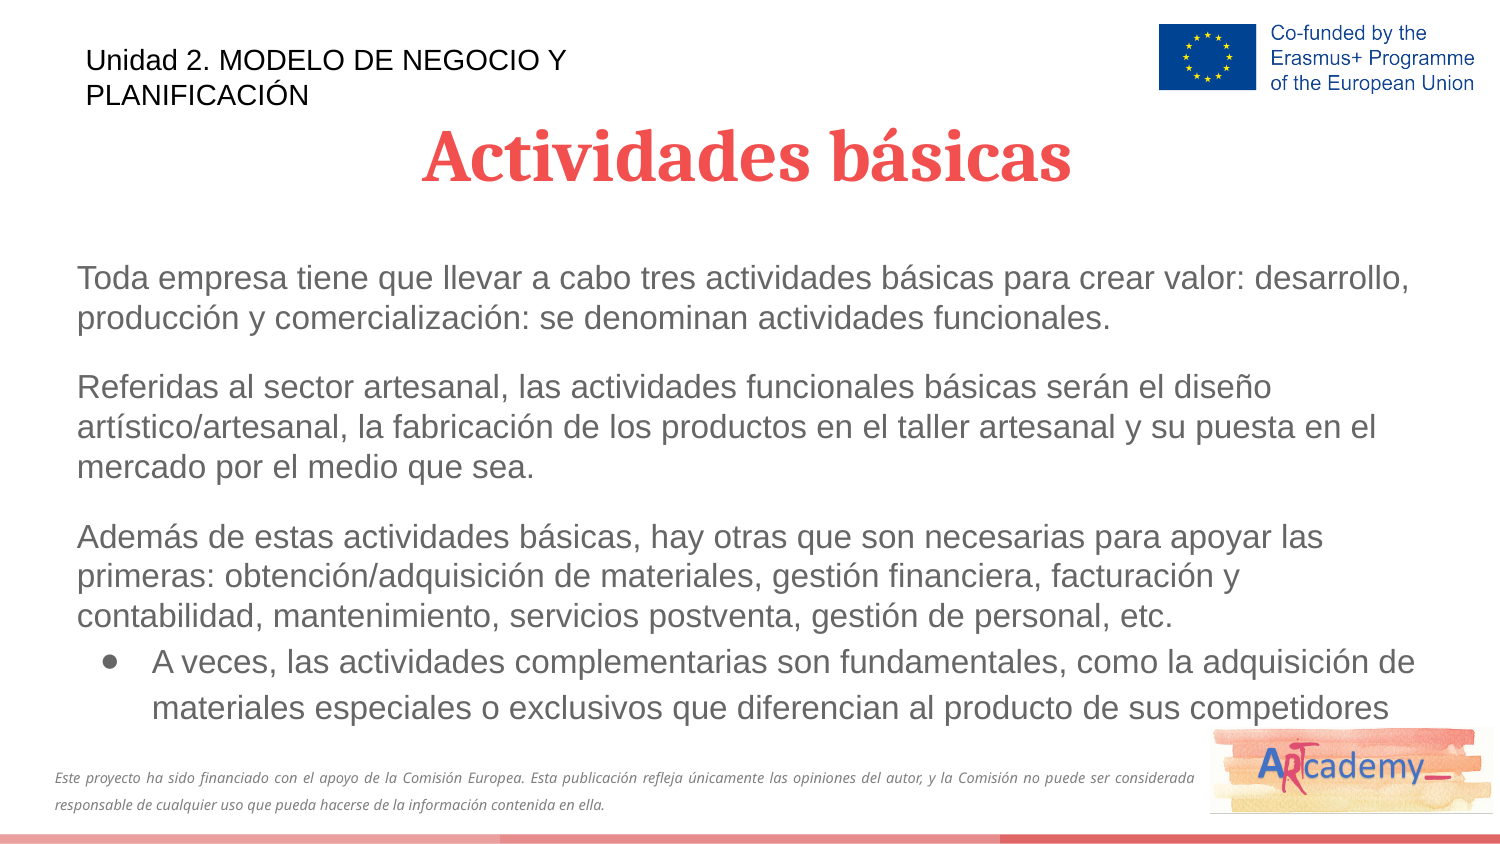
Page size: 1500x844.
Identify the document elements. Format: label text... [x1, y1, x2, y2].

picture [1158, 24, 1474, 94]
text_box Unidad 2. MODELO DE NEGOCIO Y PLANIFICACIÓN [70, 33, 750, 154]
list Toda empresa tiene que llevar a cabo tres actividades básicas para crear valor: desarrollo, producción y comercialización: se denominan actividades funcionales. Referidas al sector artesanal, las actividades funcionales básicas serán el diseño artístico/artesanal, la fabricación de los productos en el taller artesanal y su puesta en el mercado por el medio que sea. Además de estas actividades básicas, hay otras que son necesarias para apoyar las primeras: obtención/adquisición de materiales, gestión financiera, facturación y contabilidad, mantenimiento, servicios postventa, gestión de personal, etc. A veces, las actividades complementarias son fundamentales, como la adquisición de materiales especiales o exclusivos que diferencian al producto de sus competidores [61, 241, 1436, 743]
text_box Este proyecto ha sido financiado con el apoyo de la Comisión Europea. Esta publicación refleja únicamente las opiniones del autor, y la Comisión no puede ser considerada responsable de cualquier uso que pueda hacerse de la información contenida en ella. [39, 759, 1205, 810]
title Actividades básicas [9, 84, 1487, 212]
picture [1210, 709, 1493, 844]
